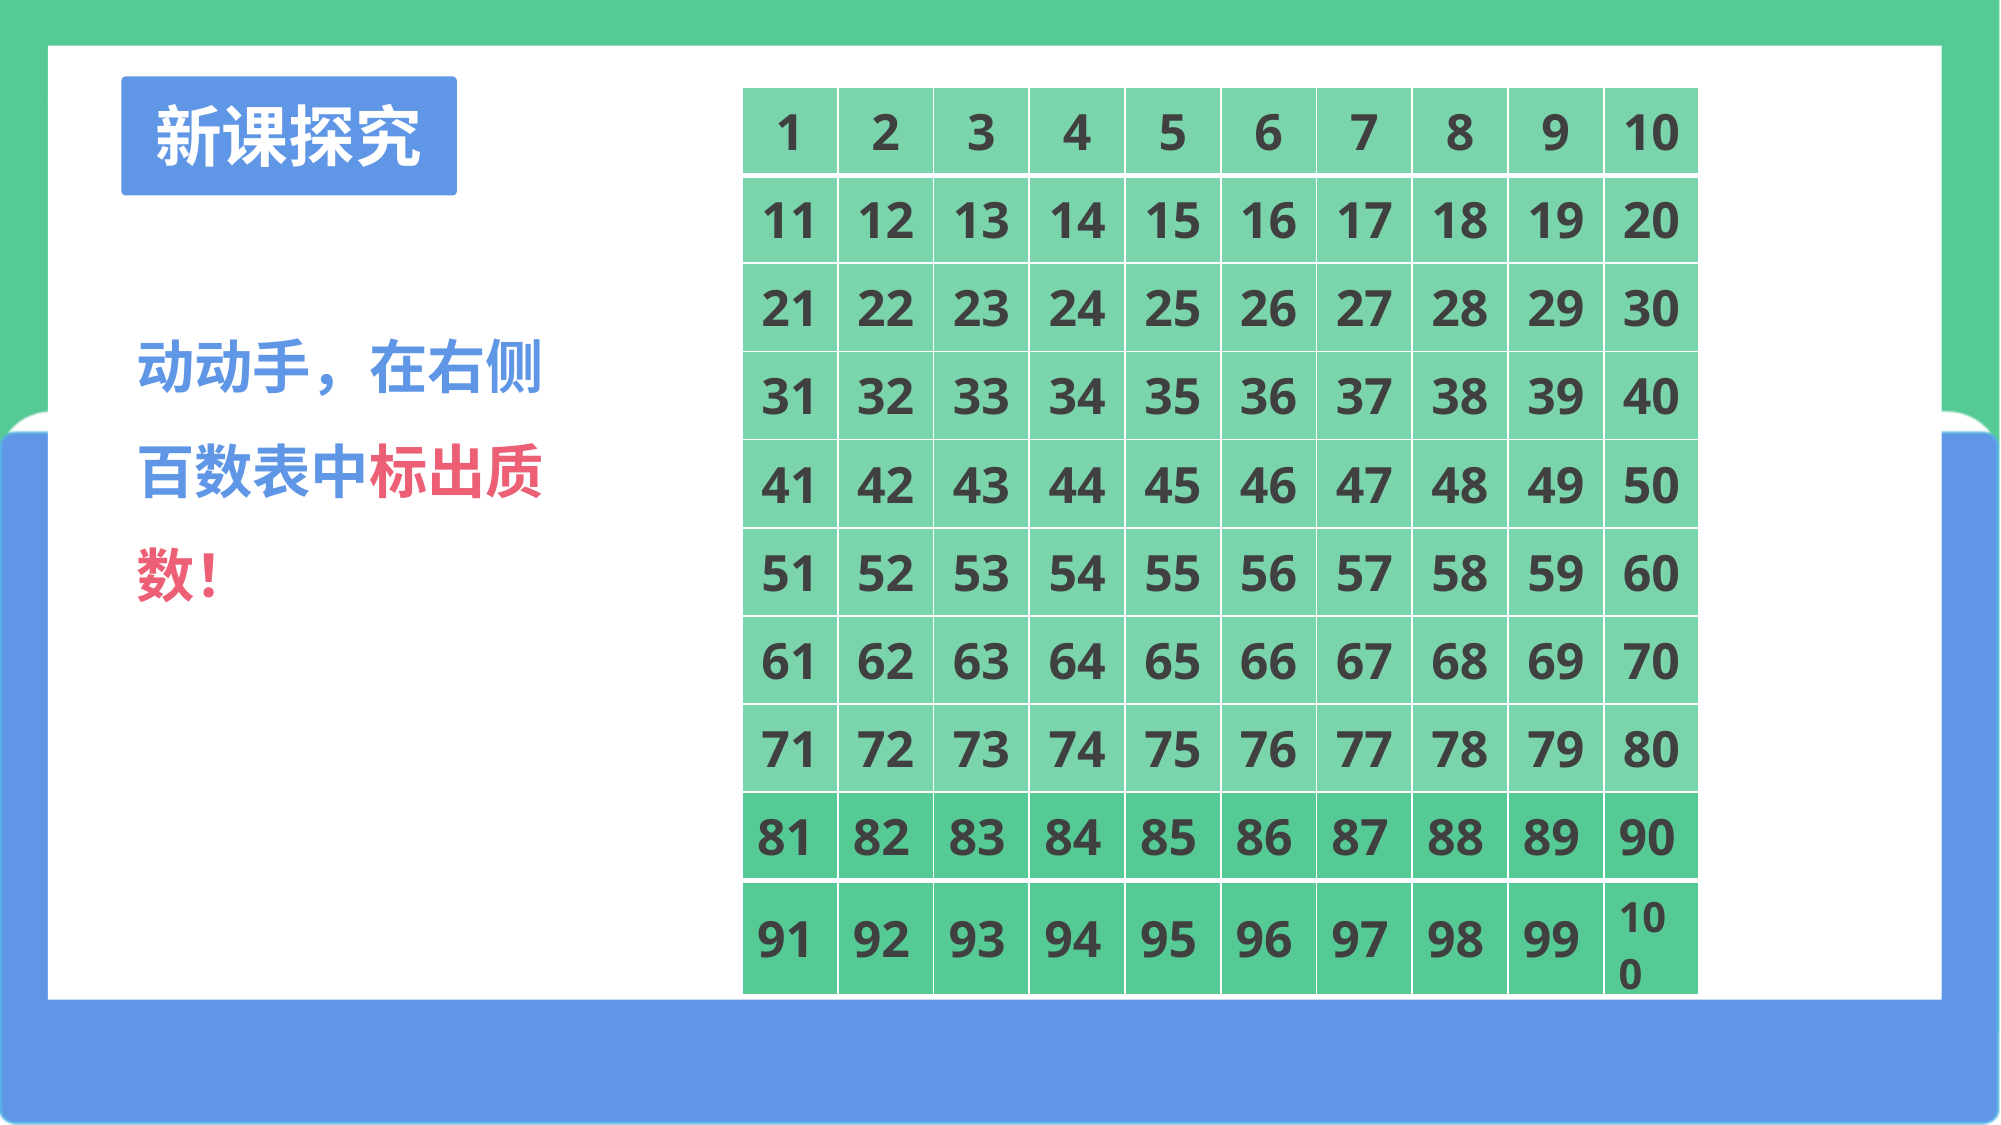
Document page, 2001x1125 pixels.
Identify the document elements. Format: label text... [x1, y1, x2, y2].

text_box [47, 45, 1943, 1001]
table_cell 53 [934, 529, 1028, 615]
table_cell 56 [1222, 529, 1316, 615]
table_cell 25 [1126, 264, 1220, 351]
table_cell 46 [1222, 440, 1316, 527]
table_header 88 [1413, 793, 1507, 878]
table_cell 16 [1222, 178, 1316, 262]
table_cell 92 [839, 883, 933, 994]
picture [0, 0, 2001, 1125]
table_cell 78 [1413, 705, 1507, 791]
table_header 85 [1126, 793, 1220, 878]
table_header 8 [1413, 88, 1507, 173]
table_cell 38 [1413, 352, 1507, 439]
table_cell 35 [1126, 352, 1220, 439]
table_cell 21 [743, 264, 837, 351]
table_cell 19 [1509, 178, 1603, 262]
table_cell 26 [1222, 264, 1316, 351]
table_header 3 [934, 88, 1028, 173]
table_cell 15 [1126, 178, 1220, 262]
table_cell 42 [839, 440, 933, 527]
table_cell 50 [1605, 440, 1698, 527]
table_cell 91 [743, 883, 837, 994]
table_cell 31 [743, 352, 837, 439]
table_cell 44 [1030, 440, 1124, 527]
table_cell 54 [1030, 529, 1124, 615]
table_cell 71 [743, 705, 837, 791]
table_header 83 [934, 793, 1028, 878]
table_cell 47 [1317, 440, 1411, 527]
table_cell 77 [1317, 705, 1411, 791]
table_cell 95 [1126, 883, 1220, 994]
table_header 84 [1030, 793, 1124, 878]
table_cell 43 [934, 440, 1028, 527]
table_cell 51 [743, 529, 837, 615]
table_header 4 [1030, 88, 1124, 173]
table_header 2 [839, 88, 933, 173]
table_cell 11 [743, 178, 837, 262]
table_cell 60 [1605, 529, 1698, 615]
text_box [121, 76, 457, 196]
table_cell 98 [1413, 883, 1507, 994]
table_cell 33 [934, 352, 1028, 439]
table_header 82 [839, 793, 933, 878]
table_cell 58 [1413, 529, 1507, 615]
table_cell 20 [1605, 178, 1698, 262]
table_cell 13 [934, 178, 1028, 262]
table_cell 63 [934, 617, 1028, 703]
table_header 86 [1222, 793, 1316, 878]
table_header 90 [1605, 793, 1698, 878]
table_cell 64 [1030, 617, 1124, 703]
table_cell 65 [1126, 617, 1220, 703]
table_cell 96 [1222, 883, 1316, 994]
table_cell 97 [1317, 883, 1411, 994]
table_cell 69 [1509, 617, 1603, 703]
table_cell 100 [1605, 883, 1698, 994]
table_cell 80 [1605, 705, 1698, 791]
table_cell 29 [1509, 264, 1603, 351]
table_cell 68 [1413, 617, 1507, 703]
table_cell 75 [1126, 705, 1220, 791]
table_cell 73 [934, 705, 1028, 791]
table_cell 36 [1222, 352, 1316, 439]
table_cell 17 [1317, 178, 1411, 262]
table_cell 37 [1317, 352, 1411, 439]
table_cell 52 [839, 529, 933, 615]
table_cell 32 [839, 352, 933, 439]
table_cell 67 [1317, 617, 1411, 703]
table_cell 12 [839, 178, 933, 262]
table_cell 27 [1317, 264, 1411, 351]
table_cell 74 [1030, 705, 1124, 791]
table_cell 14 [1030, 178, 1124, 262]
table_cell 99 [1509, 883, 1603, 994]
table_cell 18 [1413, 178, 1507, 262]
table_header 5 [1126, 88, 1220, 173]
table_cell 45 [1126, 440, 1220, 527]
table_cell 34 [1030, 352, 1124, 439]
table_cell 94 [1030, 883, 1124, 994]
table_header 6 [1222, 88, 1316, 173]
table_cell 72 [839, 705, 933, 791]
table_cell 24 [1030, 264, 1124, 351]
table_cell 57 [1317, 529, 1411, 615]
table_header 10 [1605, 88, 1698, 173]
table_cell 59 [1509, 529, 1603, 615]
table_cell 49 [1509, 440, 1603, 527]
table_cell 93 [934, 883, 1028, 994]
table_cell 23 [934, 264, 1028, 351]
table_cell 39 [1509, 352, 1603, 439]
table_cell 79 [1509, 705, 1603, 791]
table_header 87 [1317, 793, 1411, 878]
table_cell 48 [1413, 440, 1507, 527]
table_header 1 [743, 88, 837, 173]
table_header 89 [1509, 793, 1603, 878]
table_cell 30 [1605, 264, 1698, 351]
table_cell 61 [743, 617, 837, 703]
table_header 81 [743, 793, 837, 878]
table_cell 62 [839, 617, 933, 703]
table_cell 28 [1413, 264, 1507, 351]
table_cell 22 [839, 264, 933, 351]
table_cell 40 [1605, 352, 1698, 439]
table_cell 55 [1126, 529, 1220, 615]
table_header 9 [1509, 88, 1603, 173]
table_header 7 [1317, 88, 1411, 173]
table_cell 41 [743, 440, 837, 527]
table_cell 76 [1222, 705, 1316, 791]
table_cell 66 [1222, 617, 1316, 703]
text_box 动动手，在右侧百数表中标出质数！ [121, 287, 611, 793]
table_cell 70 [1605, 617, 1698, 703]
